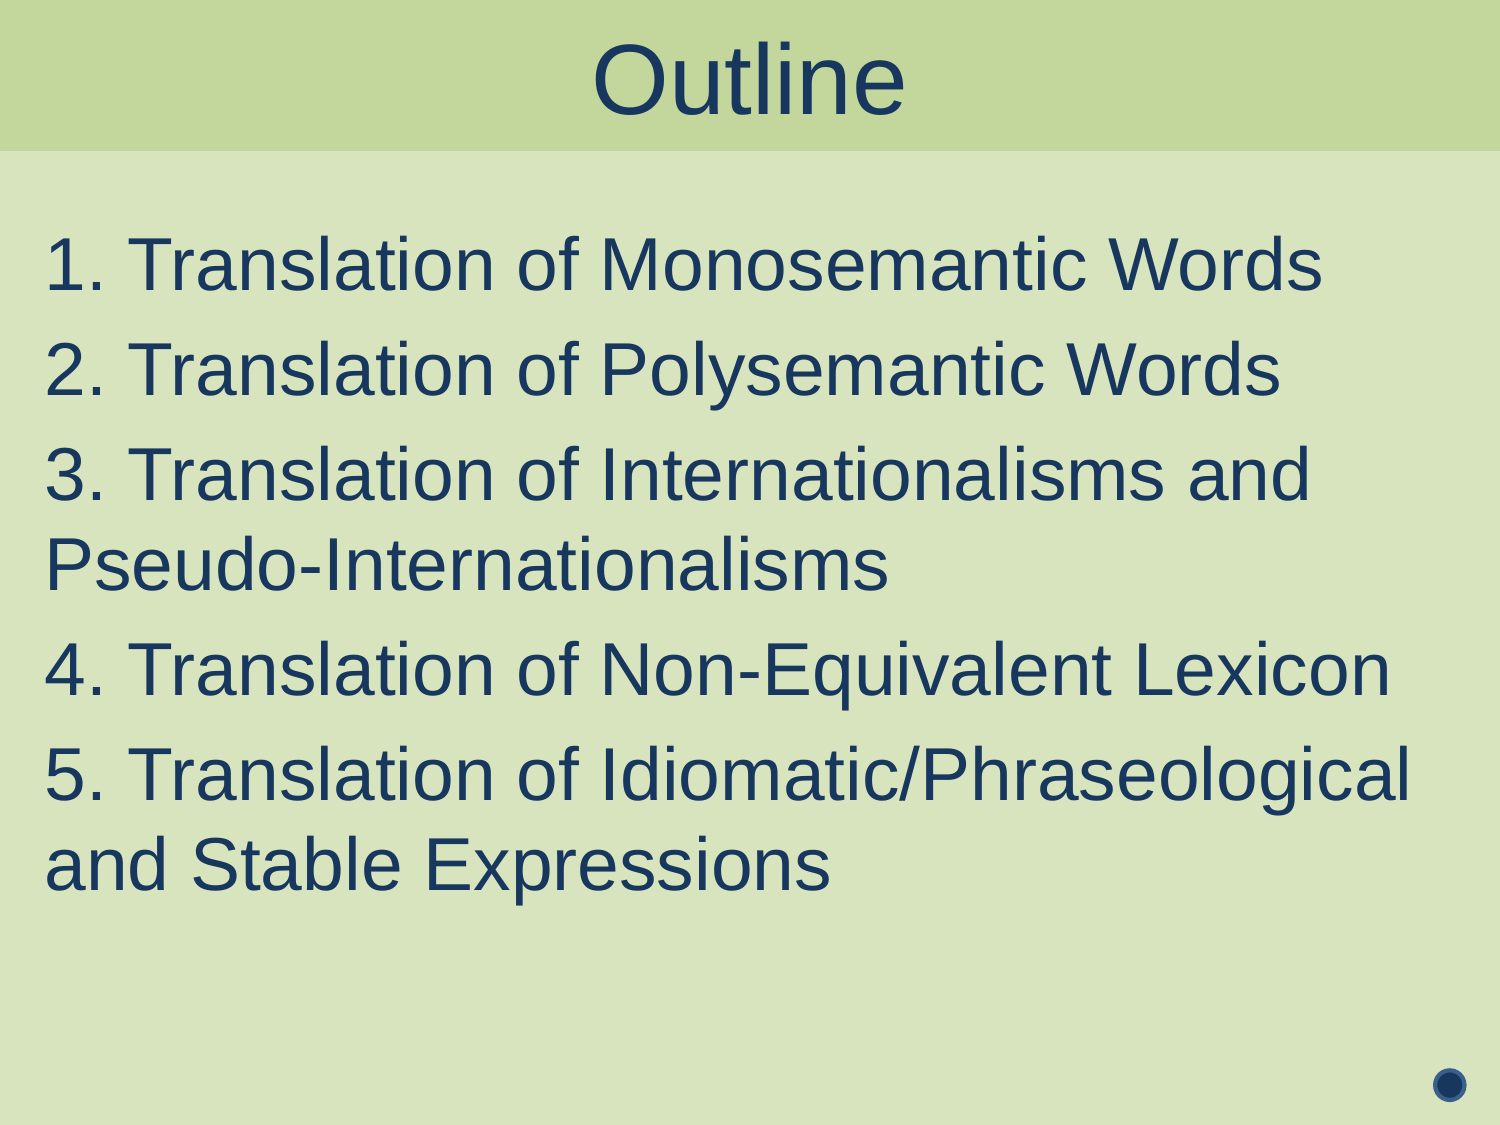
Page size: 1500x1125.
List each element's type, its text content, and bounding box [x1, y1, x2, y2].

text_box Outline [0, 0, 1500, 151]
list 1. Translation of Monosemantic Words 2. Translation of Polysemantic Words 3. Translation of Internationalisms and Pseudo-Internationalisms 4. Translation of Non-Equivalent Lexicon 5. Translation of Idiomatic/Phraseological and Stable Expressions [29, 207, 1483, 1012]
text_box [1433, 1068, 1467, 1103]
